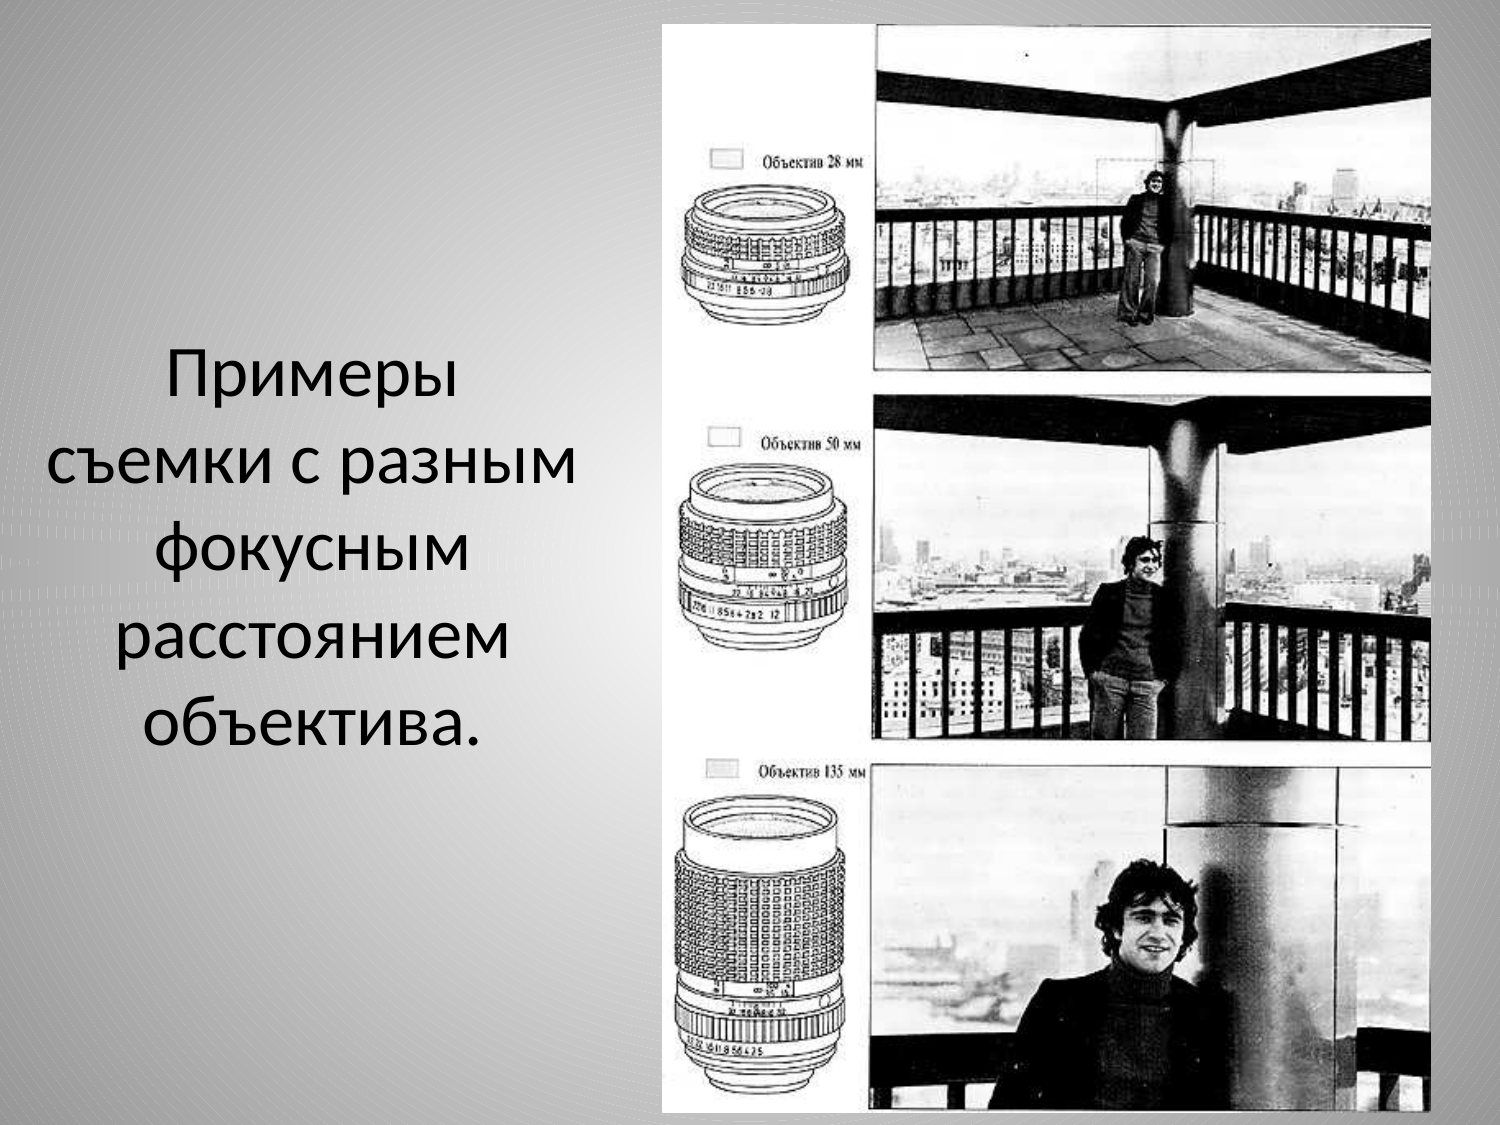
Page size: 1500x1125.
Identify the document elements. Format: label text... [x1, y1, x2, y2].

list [662, 24, 1431, 1113]
title Примеры съемки с разным фокусным расстоянием объектива. [29, 273, 597, 811]
